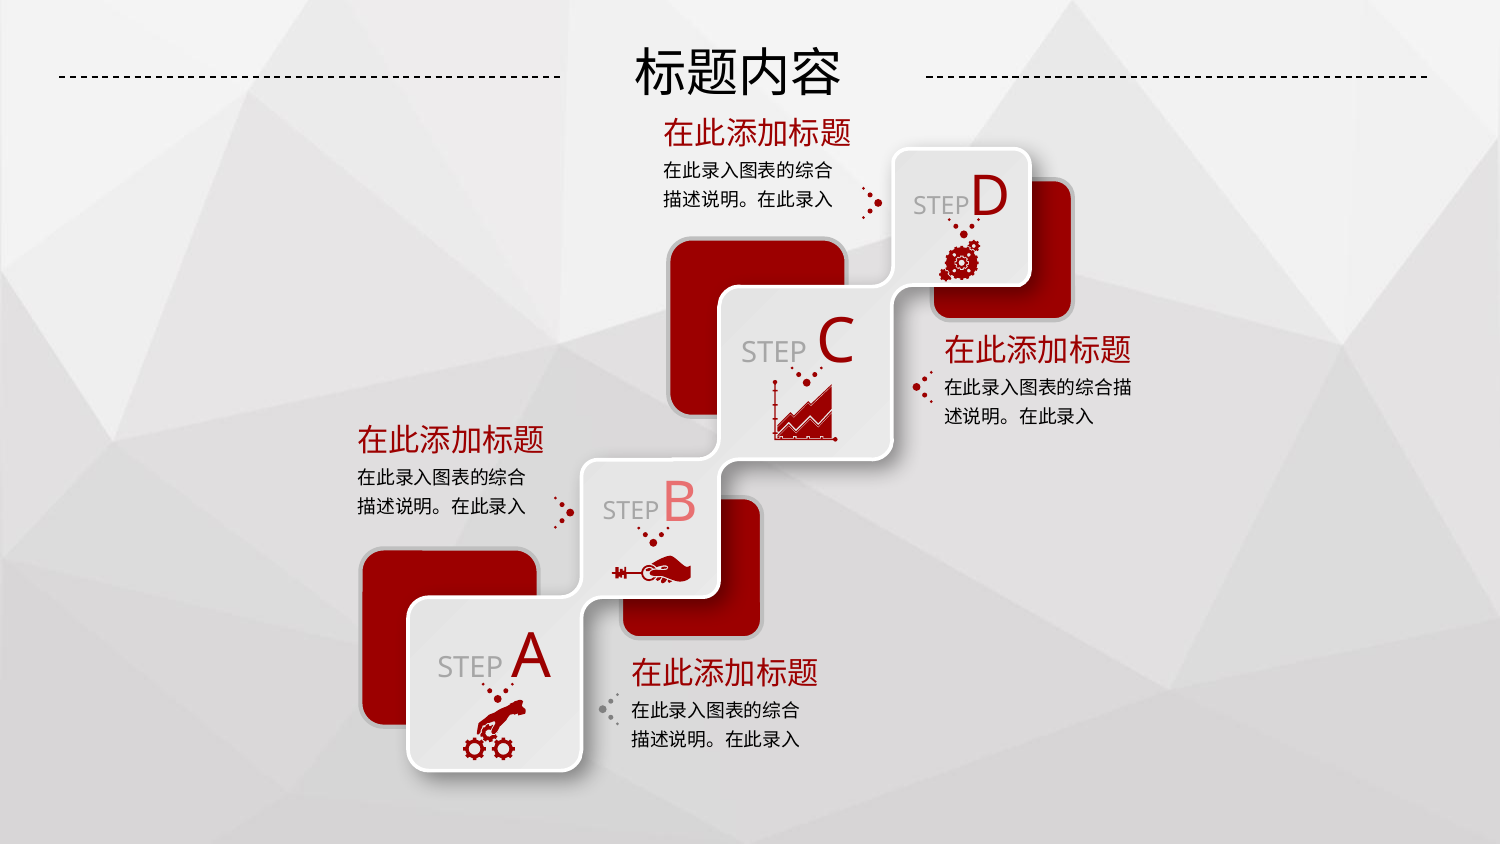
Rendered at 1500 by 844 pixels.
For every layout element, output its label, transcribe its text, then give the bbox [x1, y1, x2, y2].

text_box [585, 457, 718, 541]
text_box 在此添加标题 [346, 414, 689, 464]
text_box 在此添加标题 [652, 107, 995, 157]
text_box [772, 379, 838, 442]
text_box [649, 541, 658, 547]
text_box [611, 555, 691, 584]
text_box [418, 607, 570, 699]
text_box 在此录入图表的综合描述说明。在此录入 [619, 686, 828, 757]
text_box [912, 382, 921, 391]
text_box [598, 705, 607, 714]
text_box [995, 147, 1024, 151]
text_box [463, 699, 527, 761]
picture [0, 0, 1500, 844]
text_box [407, 157, 1032, 772]
text_box 在此录入图表的综合描述说明。在此录入 [652, 146, 861, 216]
text_box [874, 198, 883, 207]
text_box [895, 151, 1029, 236]
text_box [667, 237, 848, 418]
text_box [620, 496, 764, 640]
text_box [566, 508, 575, 517]
text_box [932, 178, 1074, 322]
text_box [720, 292, 875, 384]
text_box [359, 547, 540, 728]
text_box 在此添加标题 [932, 324, 1275, 374]
text_box 在此录入图表的综合描述说明。在此录入 [346, 453, 554, 523]
text_box 标题内容 [608, 32, 868, 110]
text_box 在此录入图表的综合描述说明。在此录入 [932, 363, 1144, 434]
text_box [939, 239, 980, 282]
text_box 在此添加标题 [620, 647, 962, 697]
